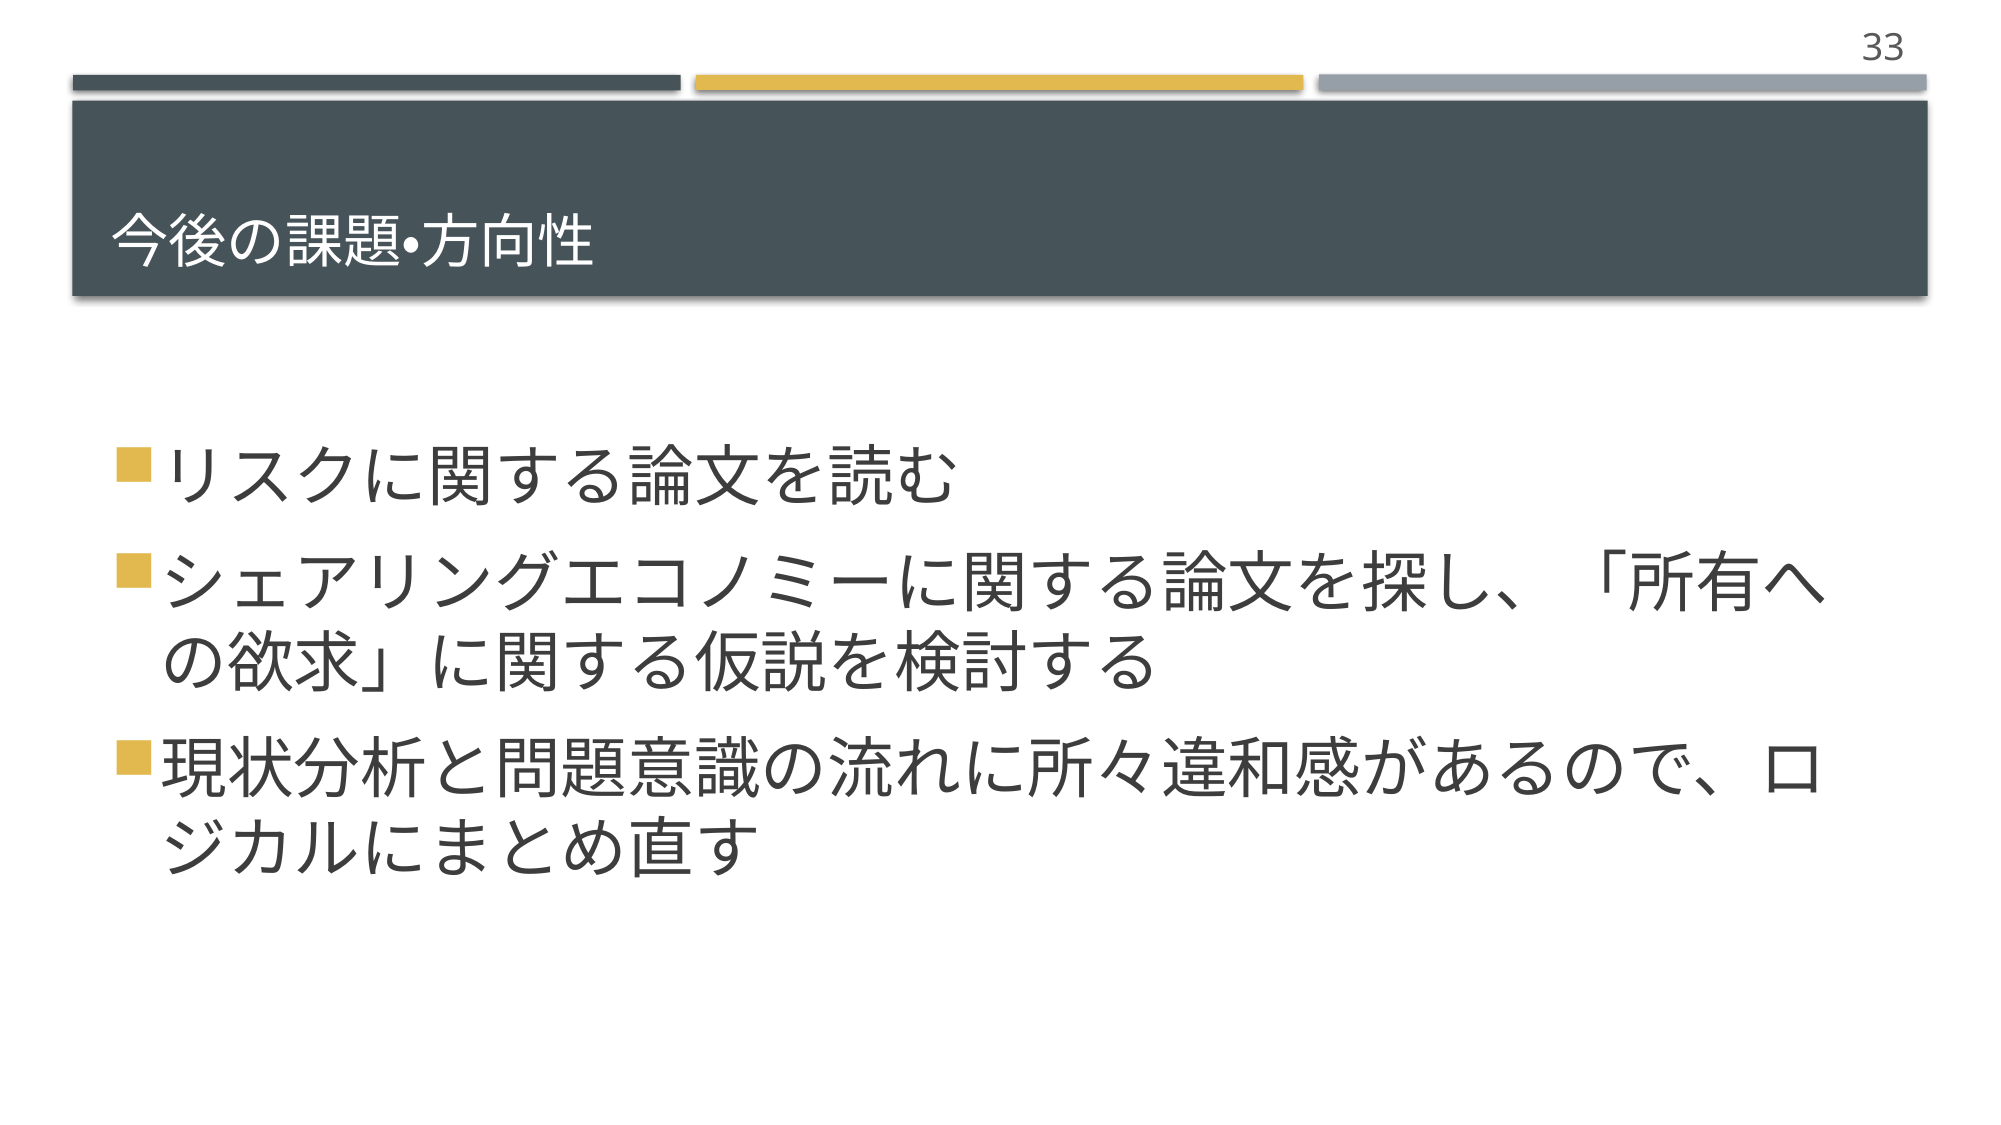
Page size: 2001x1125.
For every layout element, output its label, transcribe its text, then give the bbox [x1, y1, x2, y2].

title 今後の課題・方向性 [95, 115, 1905, 282]
list リスクに関する論文を読む シェアリングエコノミーに関する論文を探し、「所有への欲求」に関する仮説を検討する 現状分析と問題意識の流れに所々違和感があるので、ロジカルにまとめ直す [95, 357, 1905, 962]
slide_number 33 [1747, 19, 1920, 79]
